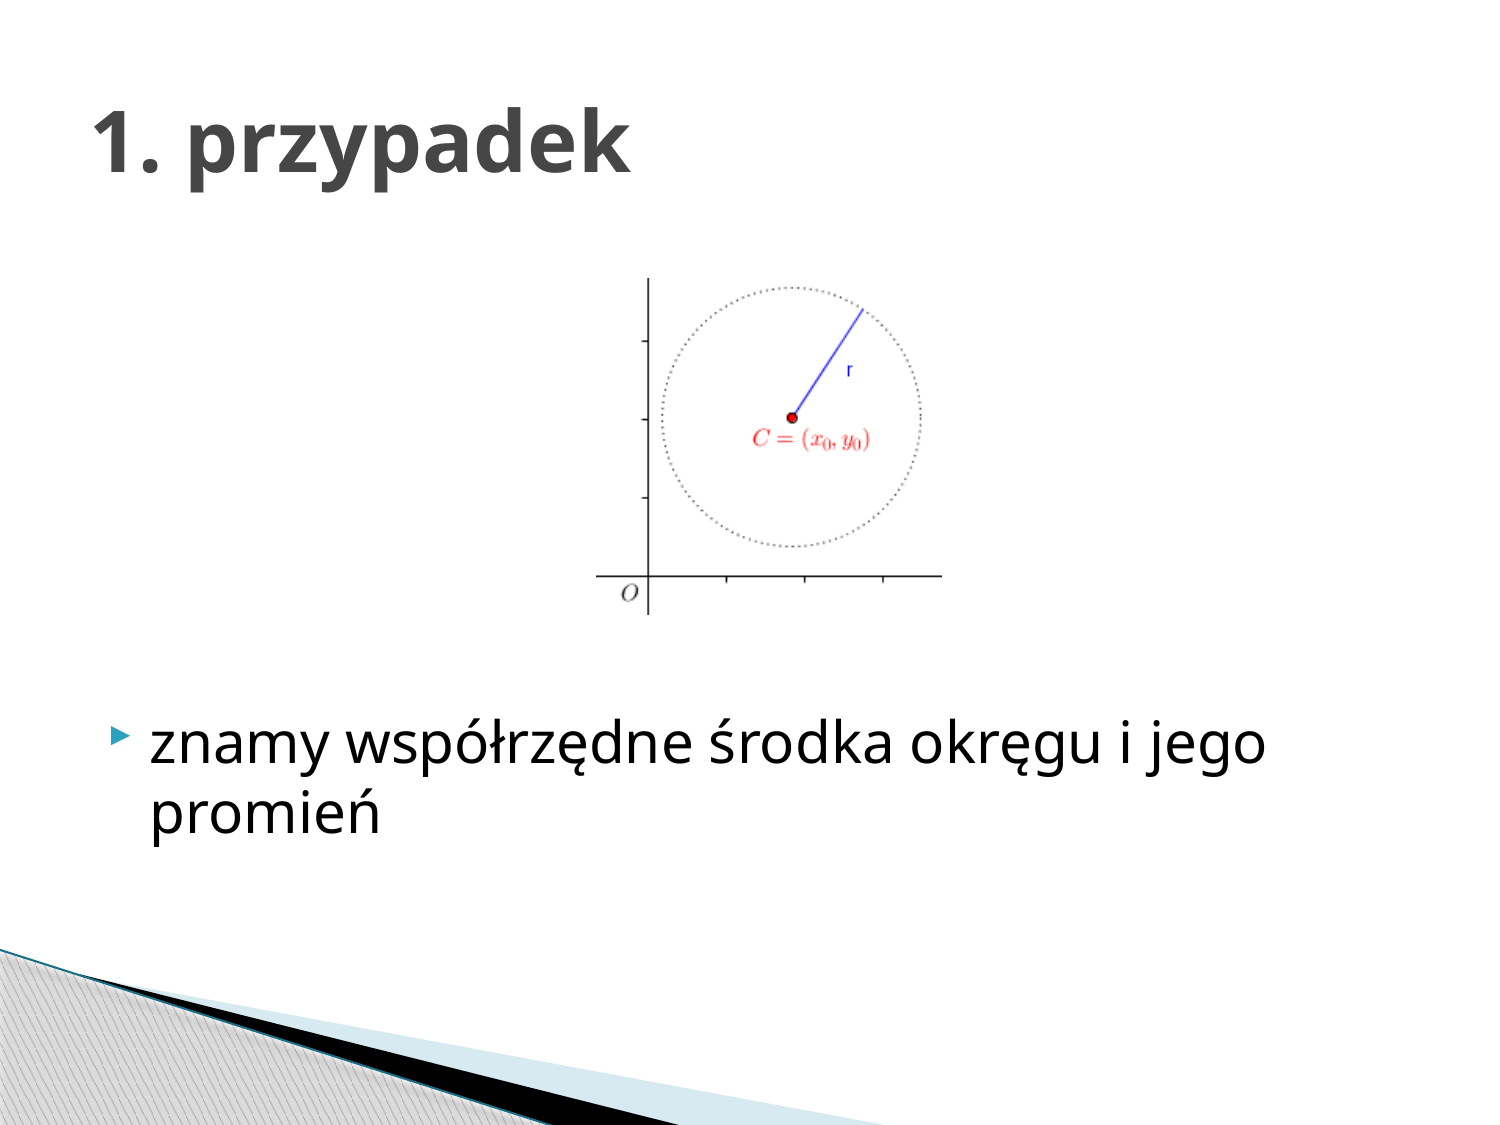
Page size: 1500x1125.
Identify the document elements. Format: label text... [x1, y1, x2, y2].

title 1. przypadek [75, 45, 1425, 233]
picture [596, 278, 942, 616]
